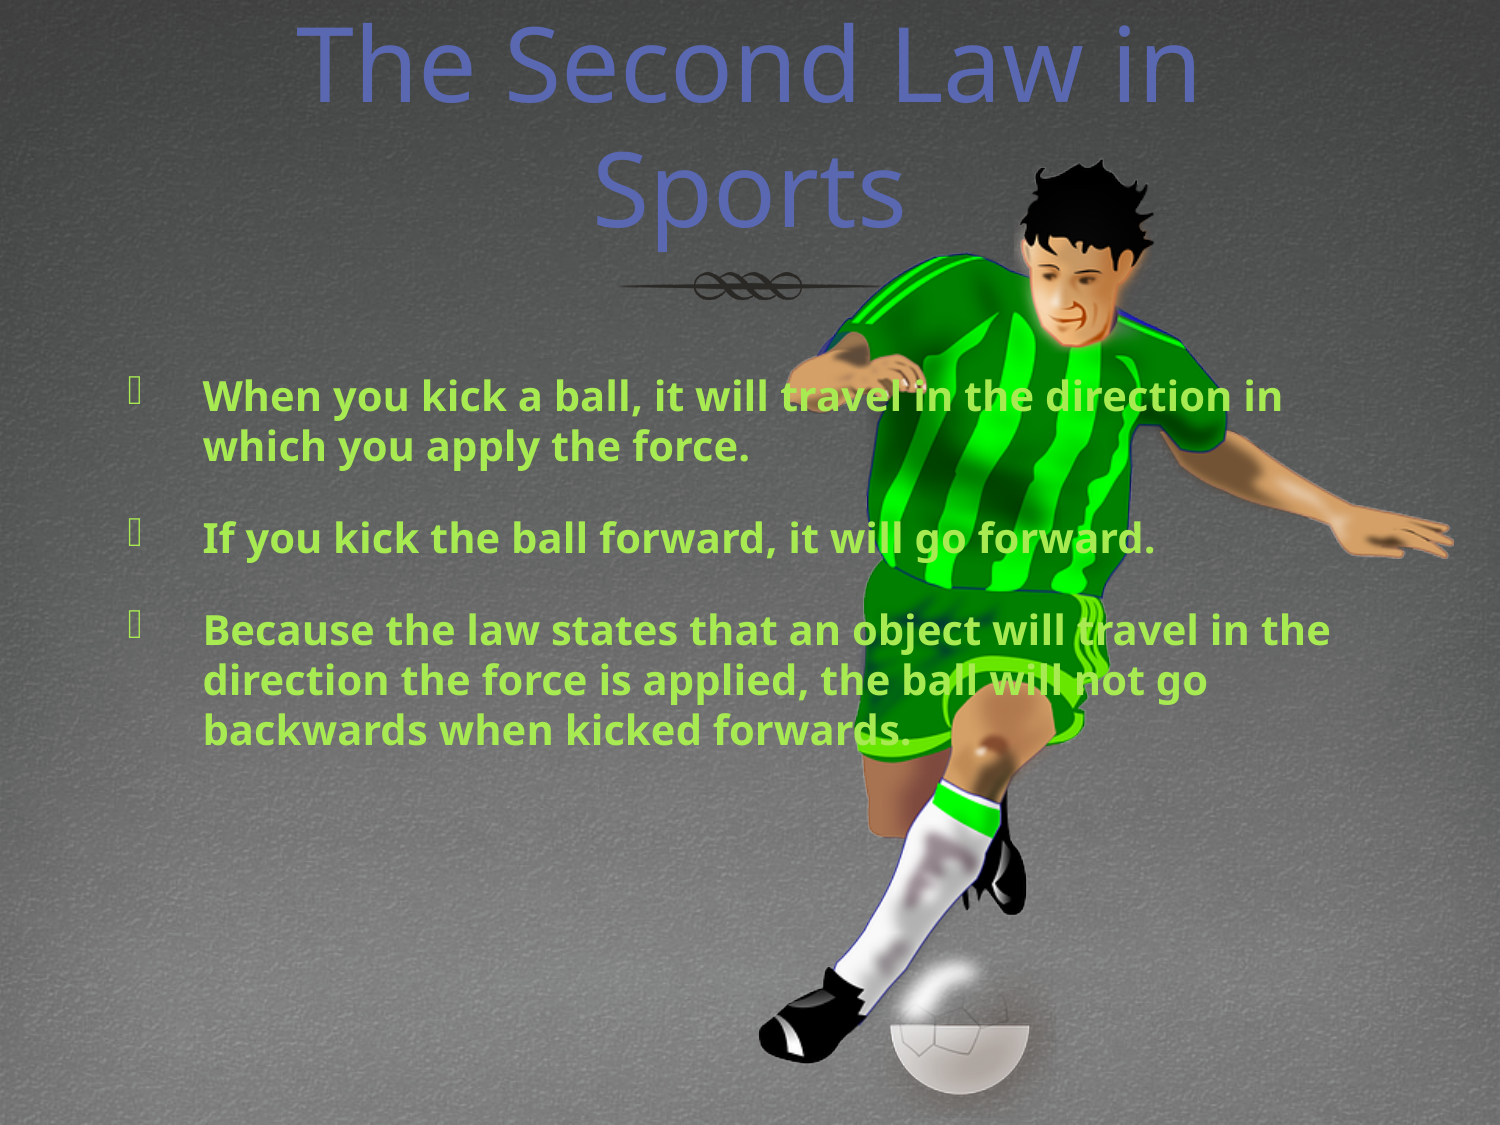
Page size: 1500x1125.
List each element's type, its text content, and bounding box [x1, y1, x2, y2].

list When you kick a ball, it will travel in the direction in which you apply the force. If you kick the ball forward, it will go forward. Because the law states that an object will travel in the direction the force is applied, the ball will not go backwards when kicked forwards. [112, 362, 753, 963]
picture [615, 148, 1454, 1125]
title The Second Law in Sports [112, 11, 1388, 236]
